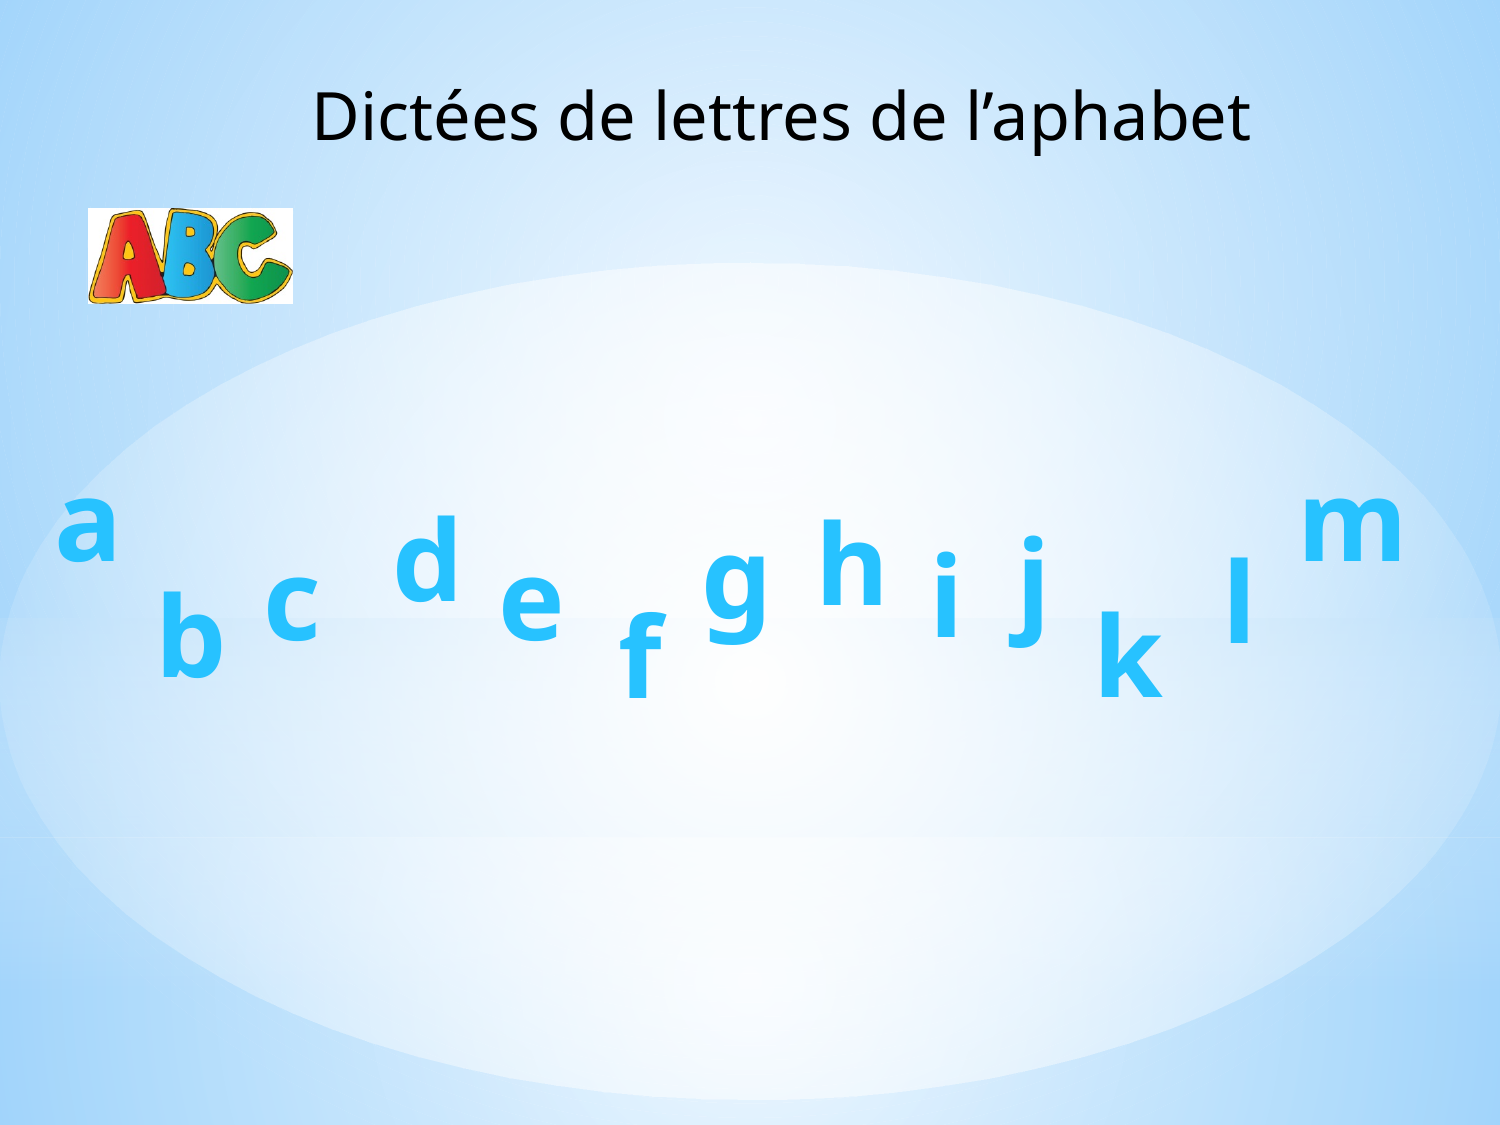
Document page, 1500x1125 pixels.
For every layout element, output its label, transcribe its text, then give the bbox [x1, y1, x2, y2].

text_box i [914, 517, 968, 668]
text_box c [248, 520, 337, 671]
picture [88, 207, 293, 305]
text_box m [1282, 441, 1423, 592]
text_box b [139, 557, 242, 708]
text_box l [1198, 523, 1281, 674]
text_box a [39, 441, 138, 592]
text_box Dictées de lettres de l’aphabet [156, 66, 1409, 161]
text_box e [483, 520, 581, 671]
text_box j [995, 500, 1072, 651]
text_box k [1078, 577, 1178, 728]
text_box g [686, 498, 788, 649]
text_box f [603, 578, 678, 729]
text_box h [800, 485, 905, 636]
text_box d [377, 481, 479, 632]
